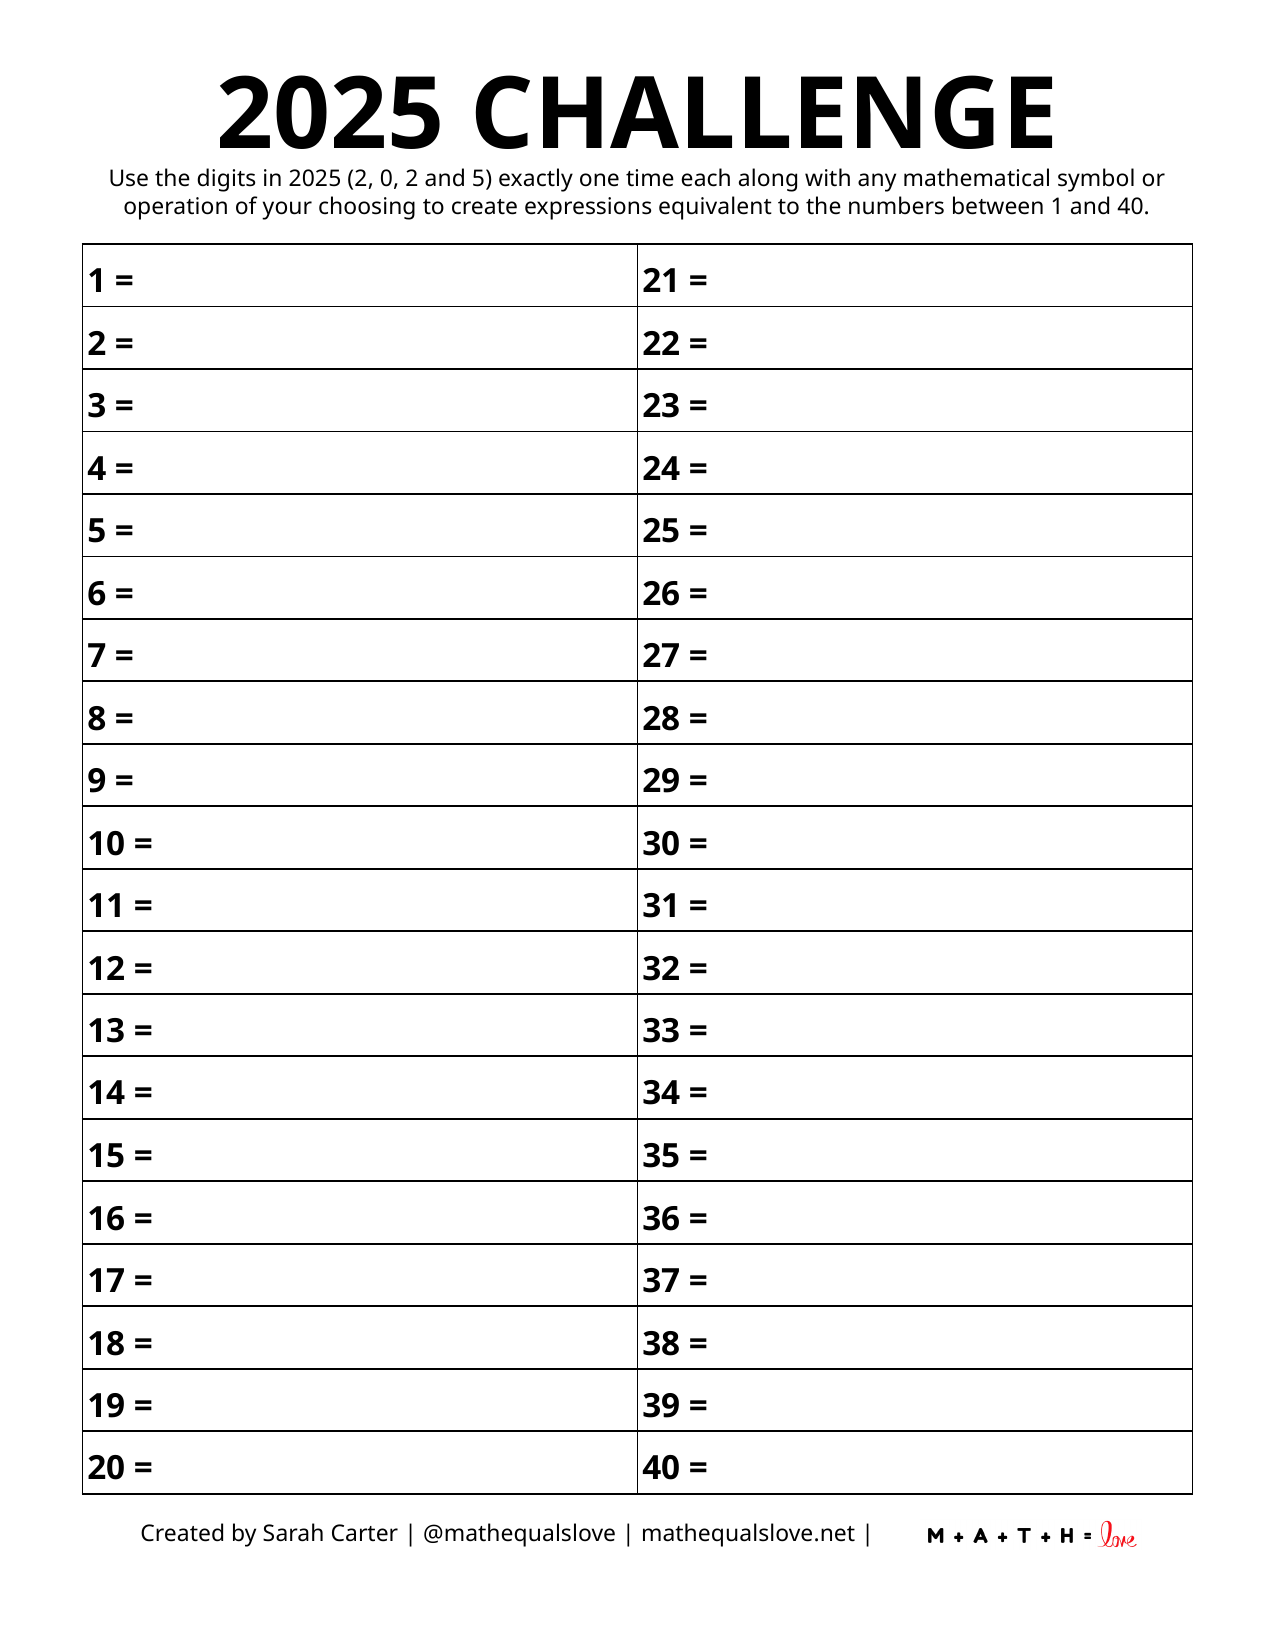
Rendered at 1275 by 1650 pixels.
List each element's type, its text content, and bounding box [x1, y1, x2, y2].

table_cell 16 = [83, 1182, 637, 1243]
table_cell 18 = [83, 1307, 637, 1368]
table_cell 13 = [83, 995, 637, 1055]
table_cell 24 = [638, 432, 1192, 493]
table_cell 14 = [83, 1057, 637, 1118]
table_cell 7 = [83, 620, 637, 680]
table_cell 39 = [638, 1370, 1192, 1430]
table_cell 35 = [638, 1120, 1192, 1180]
text_box Use the digits in 2025 (2, 0, 2 and 5) exactly one time each along with any mathematical symbol or operation of your choosing to create expressions equivalent to the numbers between 1 and 40. [74, 157, 1200, 244]
table_cell 38 = [638, 1307, 1192, 1368]
table_cell 34 = [638, 1057, 1192, 1118]
table_cell 27 = [638, 620, 1192, 680]
table_cell 26 = [638, 557, 1192, 618]
table_cell 5 = [83, 495, 637, 556]
table_cell 3 = [83, 370, 637, 431]
table_header 21 = [638, 245, 1192, 306]
table_cell 4 = [83, 432, 637, 493]
table_cell 29 = [638, 745, 1192, 805]
table_cell 9 = [83, 745, 637, 805]
table_cell 6 = [83, 557, 637, 618]
table_cell 40 = [638, 1432, 1192, 1493]
table_cell 36 = [638, 1182, 1192, 1243]
table_header 1 = [83, 245, 637, 306]
table_cell 8 = [83, 682, 637, 743]
table_cell 17 = [83, 1245, 637, 1305]
table_cell 11 = [83, 870, 637, 930]
table_cell 23 = [638, 370, 1192, 431]
text_box [264, 700, 1275, 1650]
table_cell 28 = [638, 682, 1192, 743]
table_cell 22 = [638, 307, 1192, 368]
table_cell 20 = [83, 1432, 637, 1493]
table_cell 10 = [83, 807, 637, 868]
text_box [125, 1510, 1254, 1555]
table_cell 30 = [638, 807, 1192, 868]
table_cell 19 = [83, 1370, 637, 1430]
table_cell 31 = [638, 870, 1192, 930]
table_cell 33 = [638, 995, 1192, 1055]
text_box 2025 CHALLENGE [72, 42, 1203, 158]
table_cell 25 = [638, 495, 1192, 556]
table_cell 37 = [638, 1245, 1192, 1305]
table_cell 32 = [638, 932, 1192, 993]
table_cell 15 = [83, 1120, 637, 1180]
table_cell 12 = [83, 932, 637, 993]
table_cell 2 = [83, 307, 637, 368]
